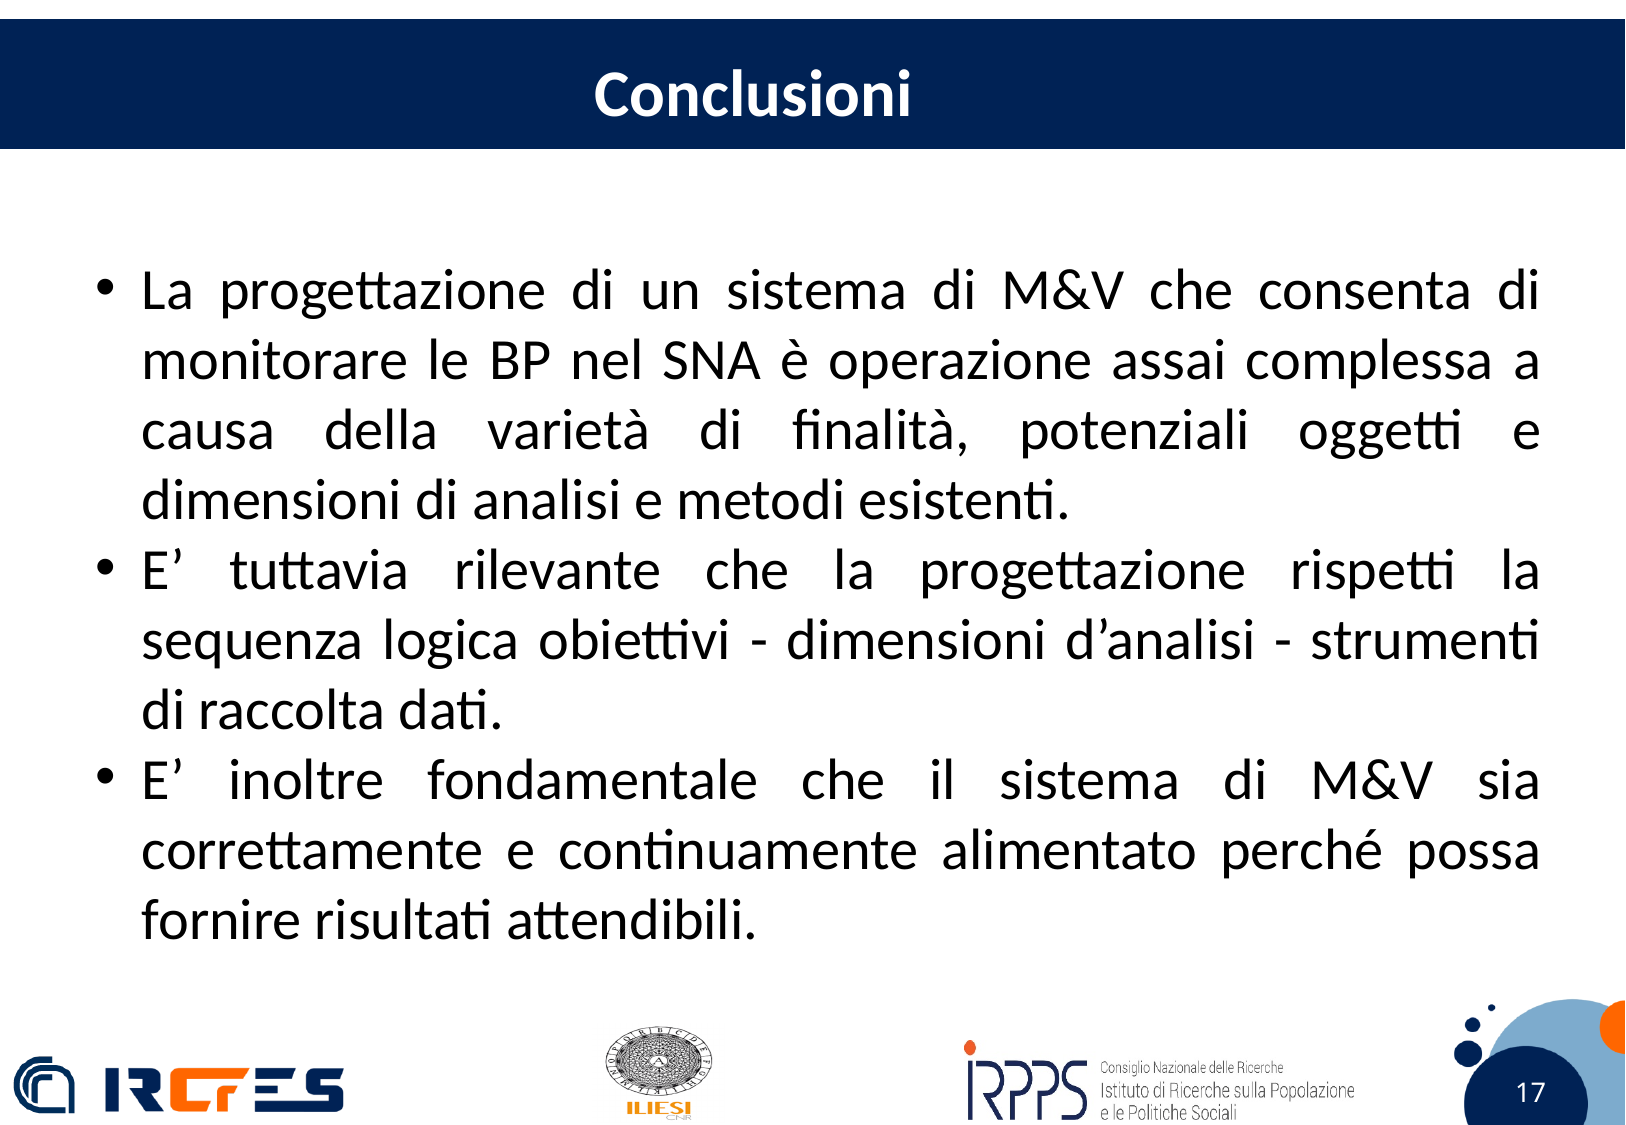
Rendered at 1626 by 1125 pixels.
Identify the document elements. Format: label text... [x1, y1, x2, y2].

picture [9, 1051, 82, 1118]
picture [592, 1029, 725, 1123]
picture [964, 1040, 1354, 1120]
picture [1431, 986, 1625, 1125]
picture [103, 1066, 346, 1112]
text_box Conclusioni [21, 42, 1625, 138]
text_box La progettazione di un sistema di M&V che consenta di monitorare le BP nel SNA è operazione assai complessa a causa della varietà di finalità, potenziali oggetti e dimensioni di analisi e metodi esistenti. E’ tuttavia rilevante che la progettazione rispetti la sequenza logica obiettivi - dimensioni d’analisi - strumenti di raccolta dati. E’ inoltre fondamentale che il sistema di M&V sia correttamente e continuamente alimentato perché possa fornire risultati attendibili. [80, 243, 1557, 1029]
